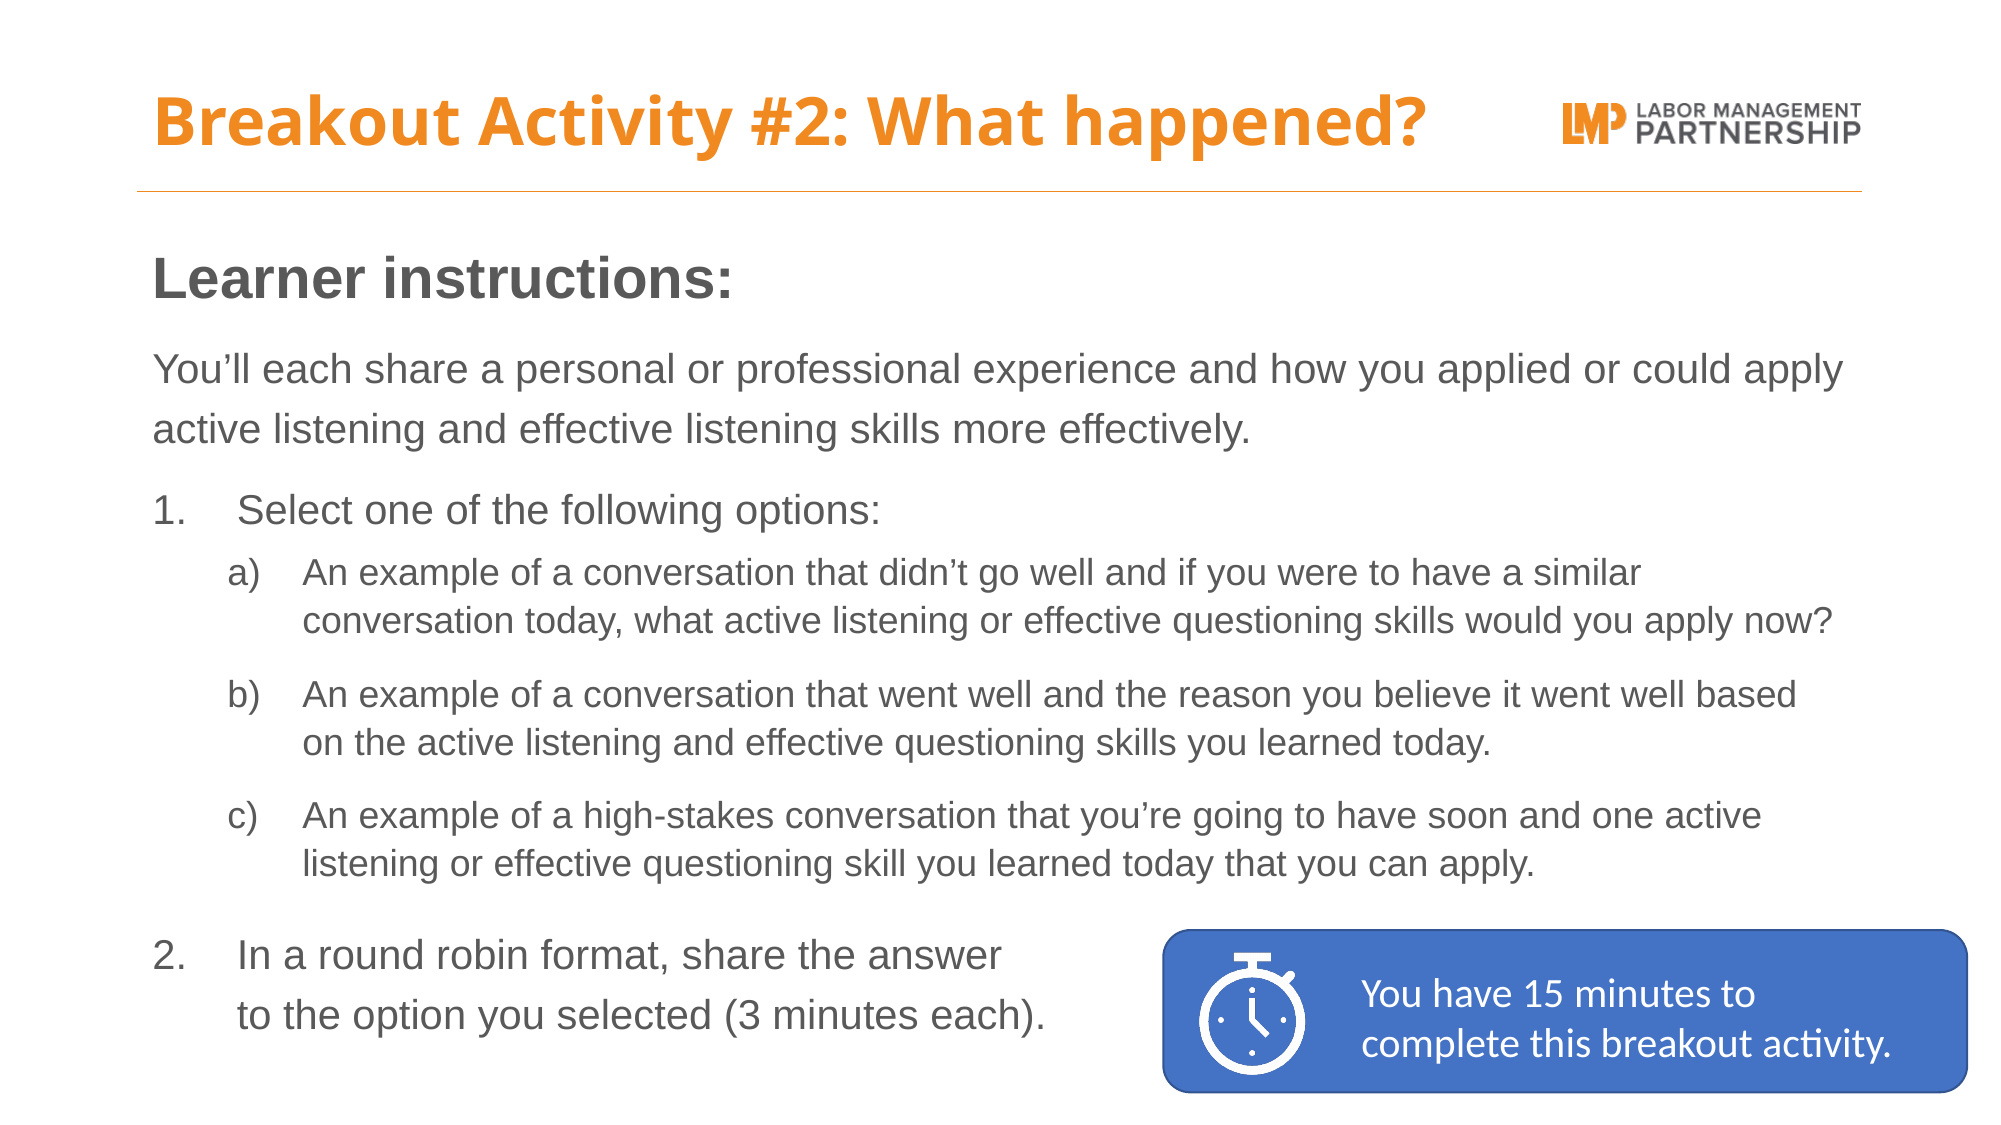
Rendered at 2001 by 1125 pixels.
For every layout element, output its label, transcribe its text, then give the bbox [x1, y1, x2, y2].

picture [1562, 103, 1863, 144]
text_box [1163, 930, 1968, 1093]
list Learner instructions: You’ll each share a personal or professional experience and how you applied or could apply active listening and effective listening skills more effectively. Select one of the following options: An example of a conversation that didn’t go well and if you were to have a similar conversation today, what active listening or effective questioning skills would you apply now? An example of a conversation that went well and the reason you believe it went well based on the active listening and effective questioning skills you learned today. An example of a high-stakes conversation that you’re going to have soon and one active listening or effective questioning skill you learned today that you can apply. In a round robin format, share the answer to the option you selected (3 minutes each). [137, 240, 1863, 878]
title Breakout Activity #2: What happened? [137, 59, 1529, 188]
